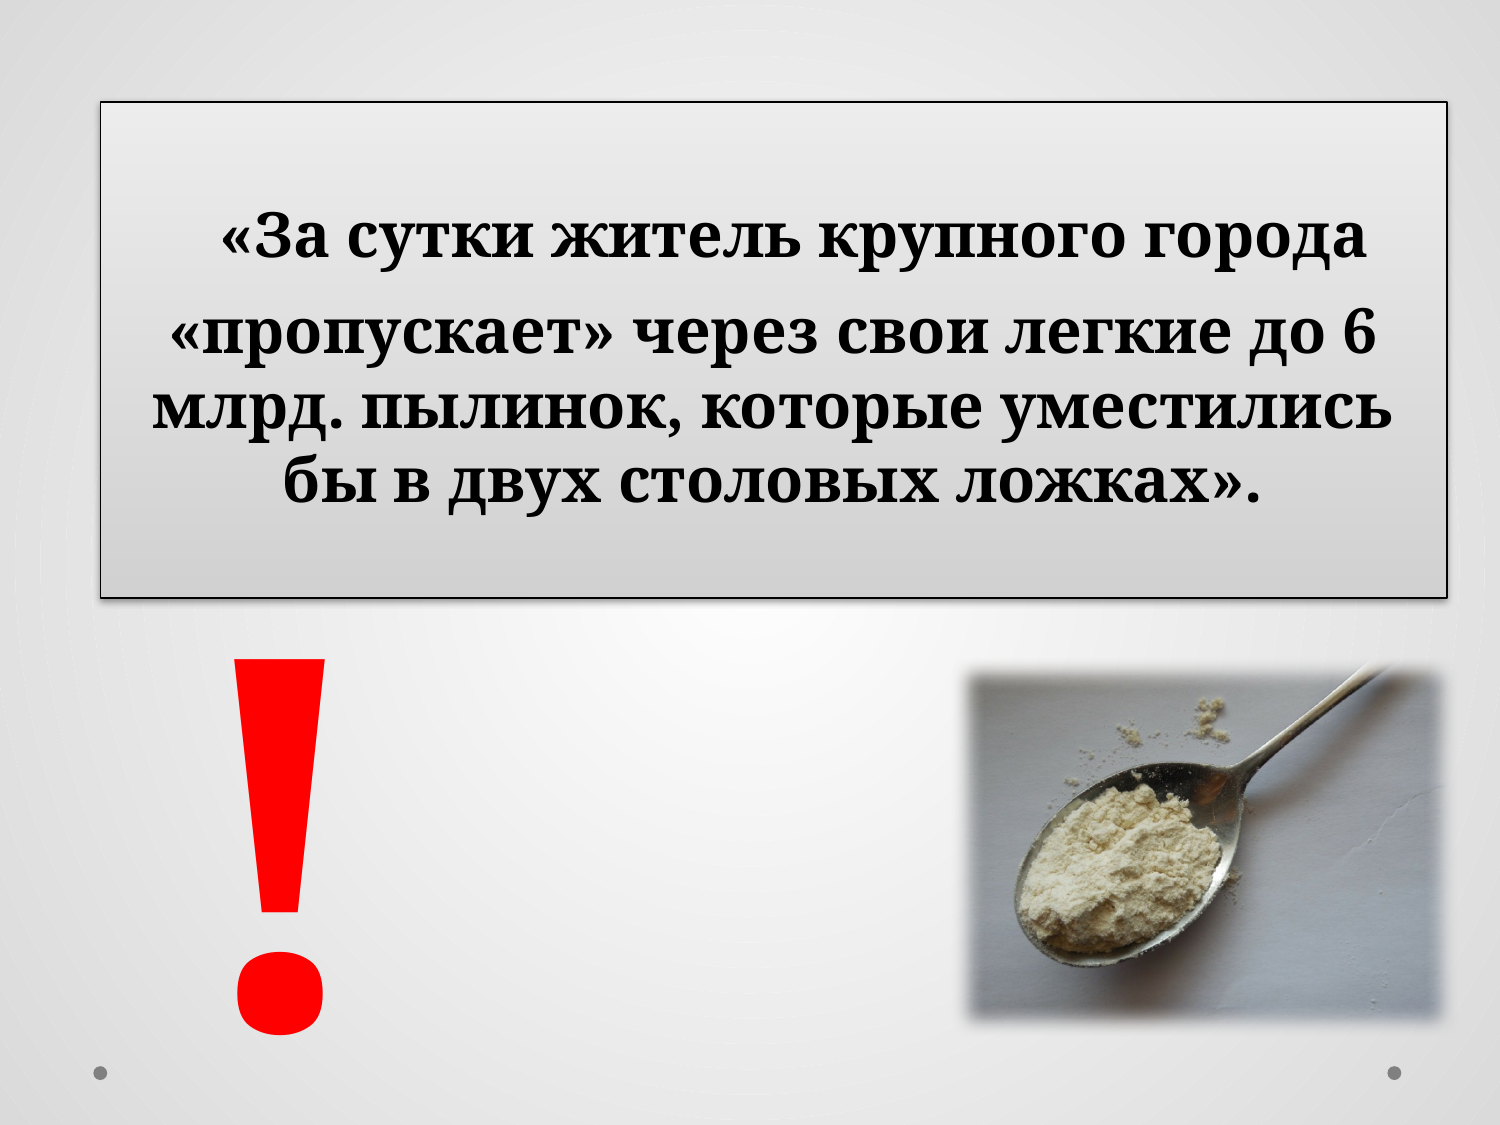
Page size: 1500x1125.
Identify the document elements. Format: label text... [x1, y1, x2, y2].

text_box ! [165, 503, 272, 1125]
title «За сутки житель крупного города «пропускает» через свои легкие до 6 млрд. пылинок, которые уместились бы в двух столовых ложках». [100, 101, 1448, 599]
picture [950, 656, 1459, 1038]
